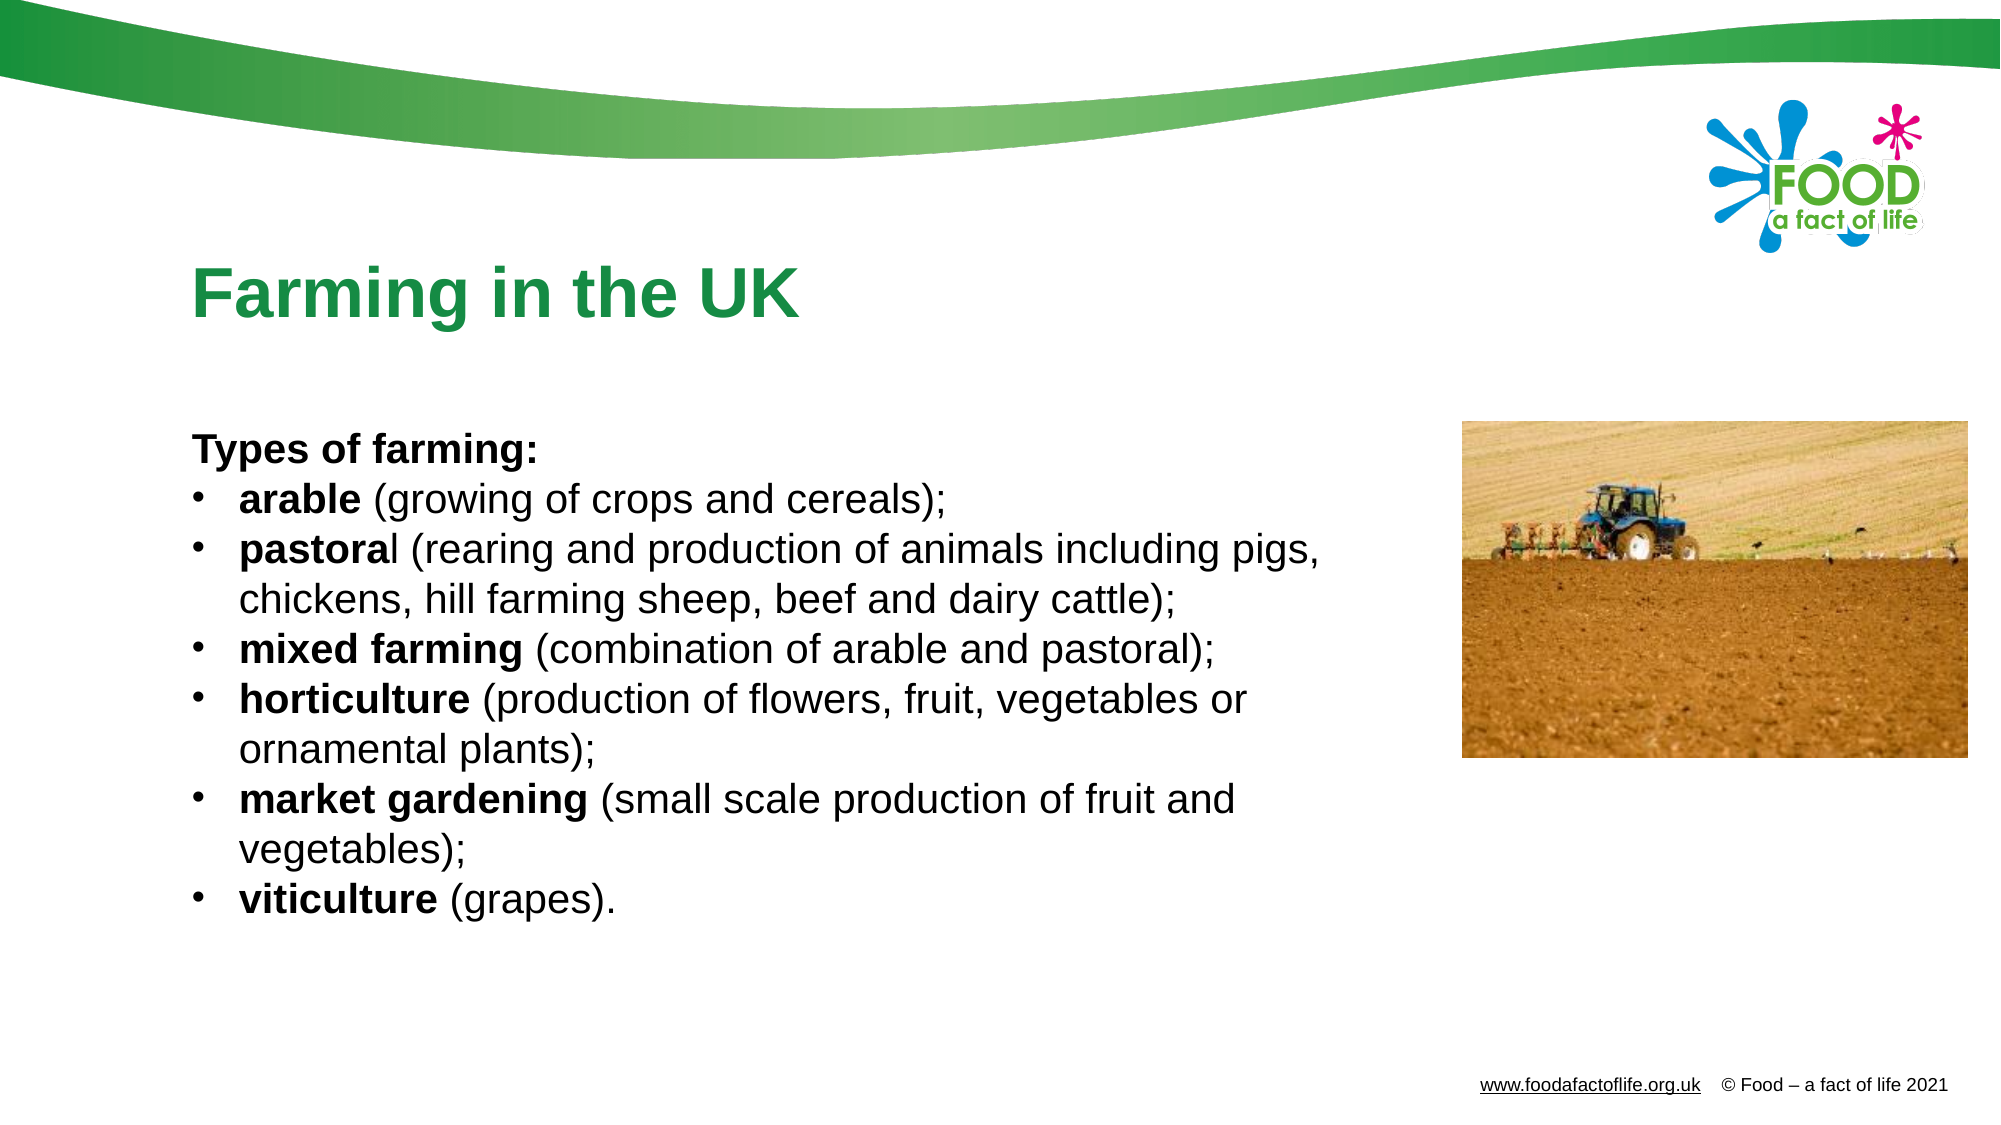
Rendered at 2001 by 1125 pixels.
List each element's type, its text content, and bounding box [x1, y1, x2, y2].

subtitle Types of farming: arable (growing of crops and cereals); pastoral (rearing and production of animals including pigs, chickens, hill farming sheep, beef and dairy cattle); mixed farming (combination of arable and pastoral); horticulture (production of flowers, fruit, vegetables or ornamental plants); market gardening (small scale production of fruit and vegetables); viticulture (grapes). [191, 421, 1425, 1013]
picture [0, 0, 2000, 1125]
title Farming in the UK [191, 256, 1787, 375]
